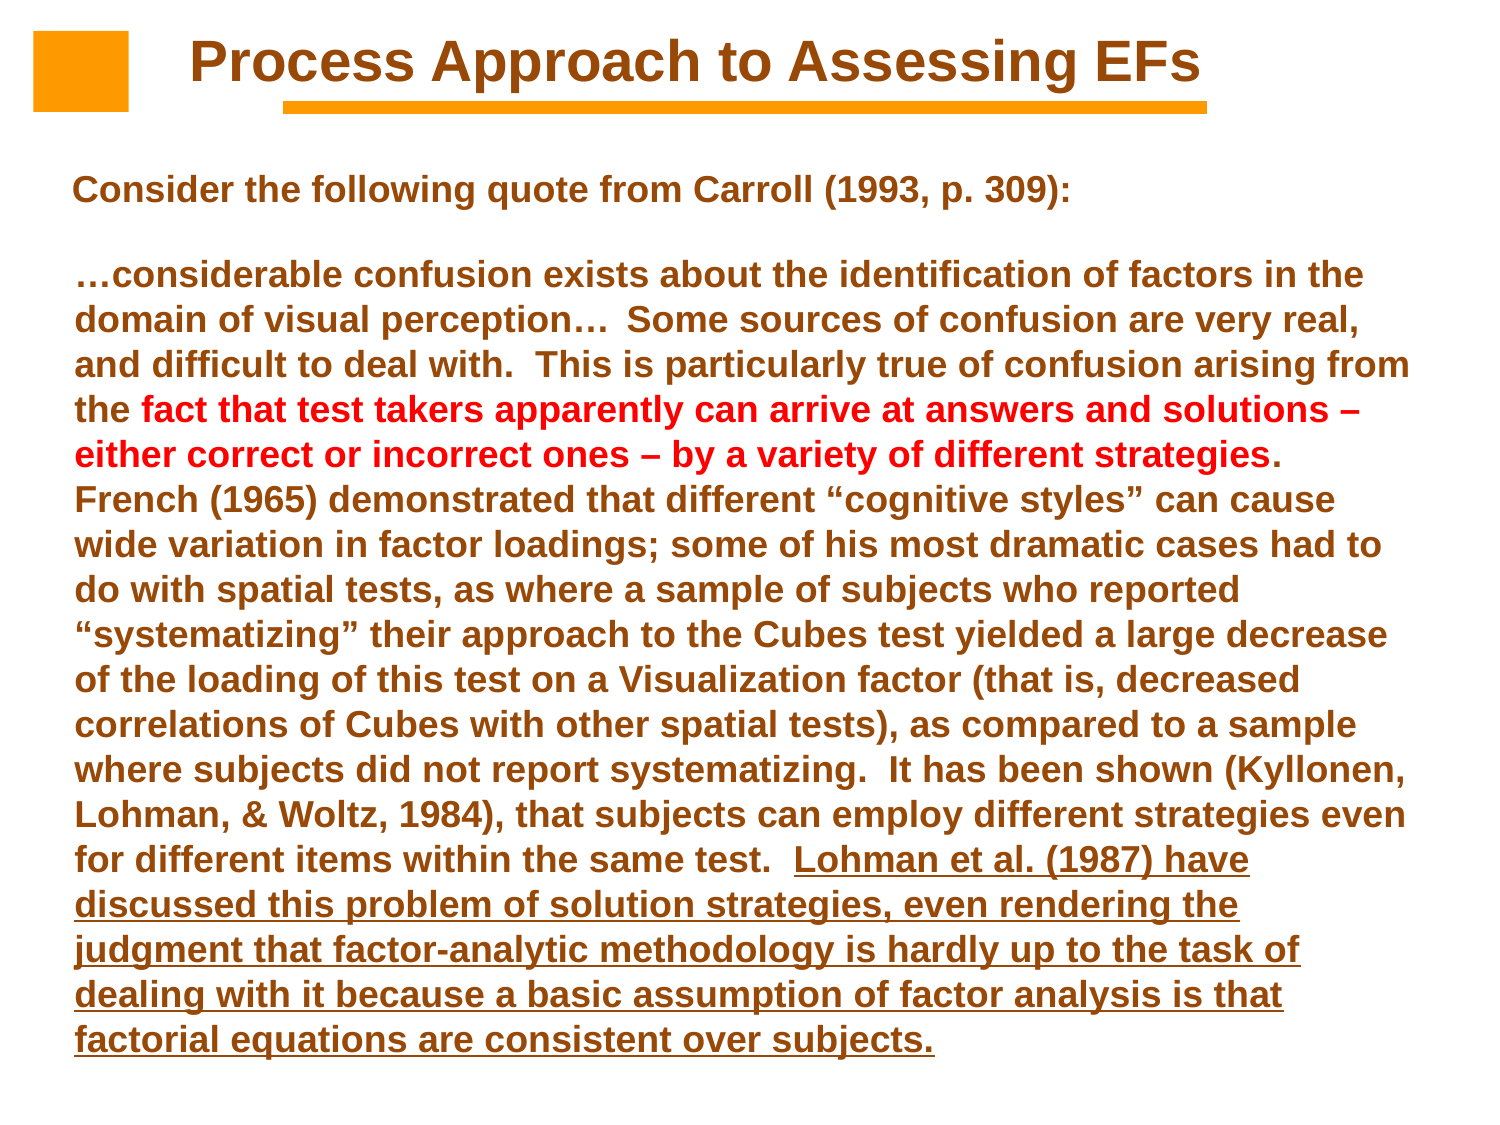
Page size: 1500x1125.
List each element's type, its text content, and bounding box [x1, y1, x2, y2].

text_box [12, 0, 1500, 1113]
text_box Consider the following quote from Carroll (1993, p. 309): [57, 162, 1291, 218]
text_box [31, 29, 131, 114]
text_box …considerable confusion exists about the identification of factors in the domain of visual perception… Some sources of confusion are very real, and difficult to deal with. This is particularly true of confusion arising from the fact that test takers apparently can arrive at answers and solutions – either correct or incorrect ones – by a variety of different strategies. French (1965) demonstrated that different “cognitive styles” can cause wide variation in factor loadings; some of his most dramatic cases had to do with spatial tests, as where a sample of subjects who reported “systematizing” their approach to the Cubes test yielded a large decrease of the loading of this test on a Visualization factor (that is, decreased correlations of Cubes with other spatial tests), as compared to a sample where subjects did not report systematizing. It has been shown (Kyllonen, Lohman, & Woltz, 1984), that subjects can employ different strategies even for different items within the same test. Lohman et al. (1987) have discussed this problem of solution strategies, even rendering the judgment that factor-analytic methodology is hardly up to the task of dealing with it because a basic assumption of factor analysis is that factorial equations are consistent over subjects. [59, 242, 1429, 1068]
text_box Process Approach to Assessing EFs [174, 50, 1400, 100]
